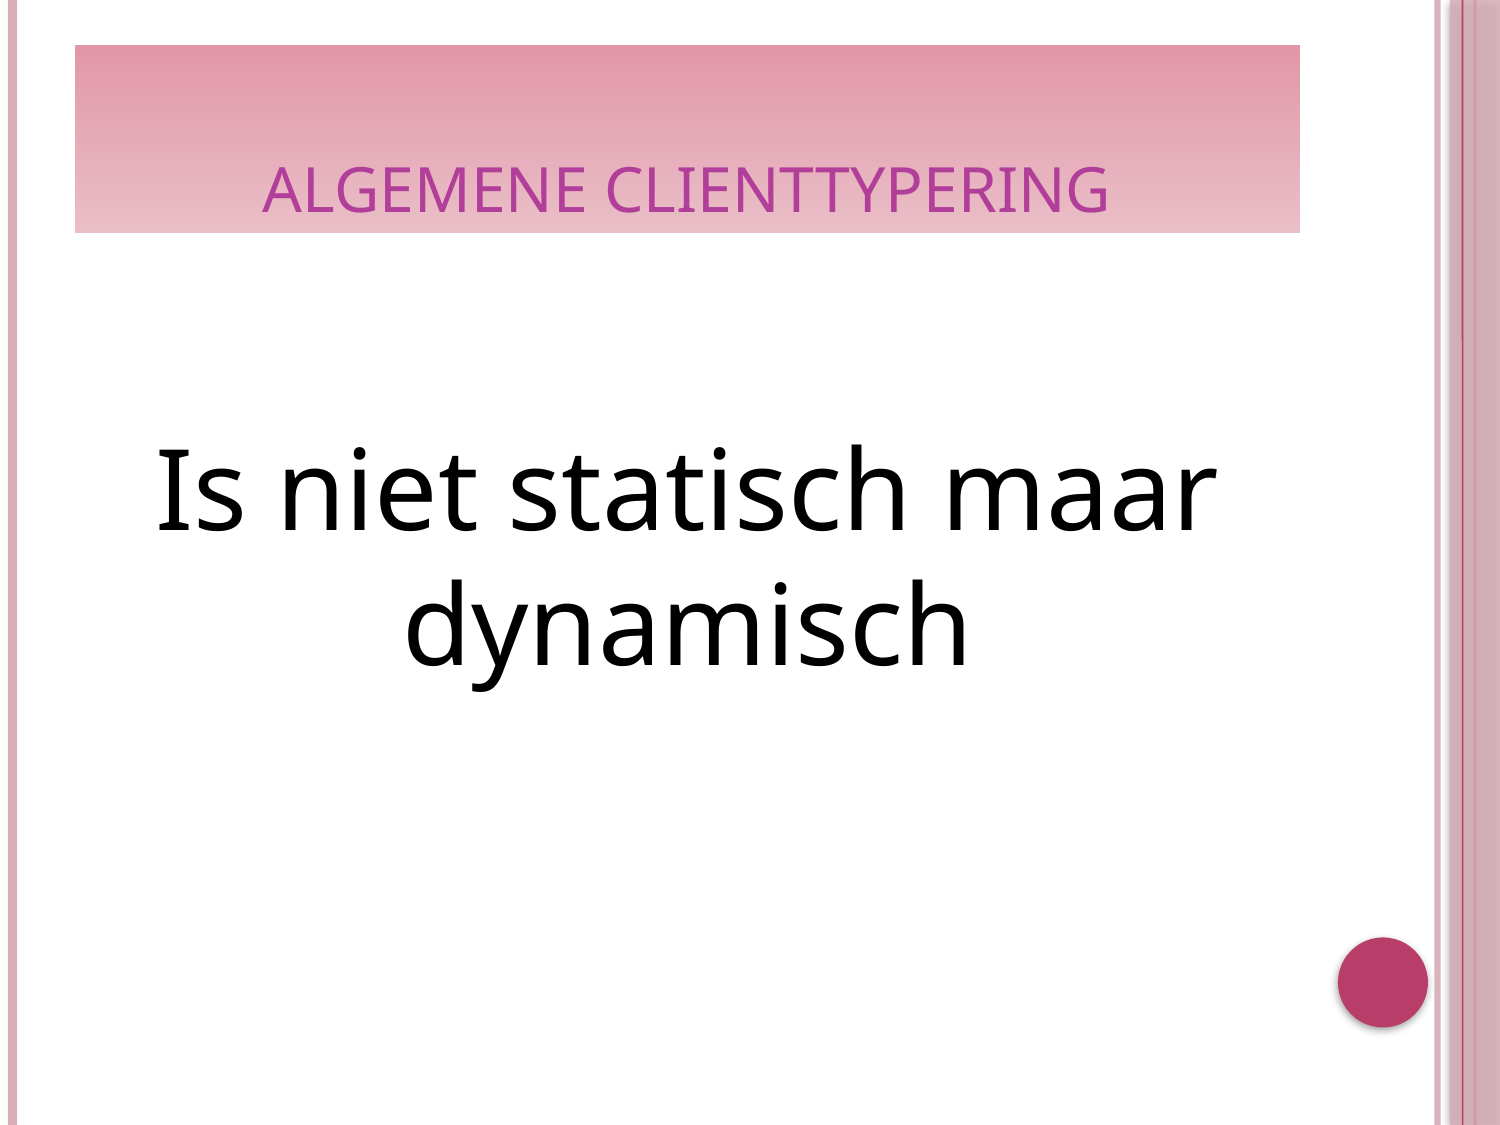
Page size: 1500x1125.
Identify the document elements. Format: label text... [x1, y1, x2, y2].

list Is niet statisch maar dynamisch [75, 262, 1300, 1062]
title Algemene clienttypering [75, 45, 1300, 233]
